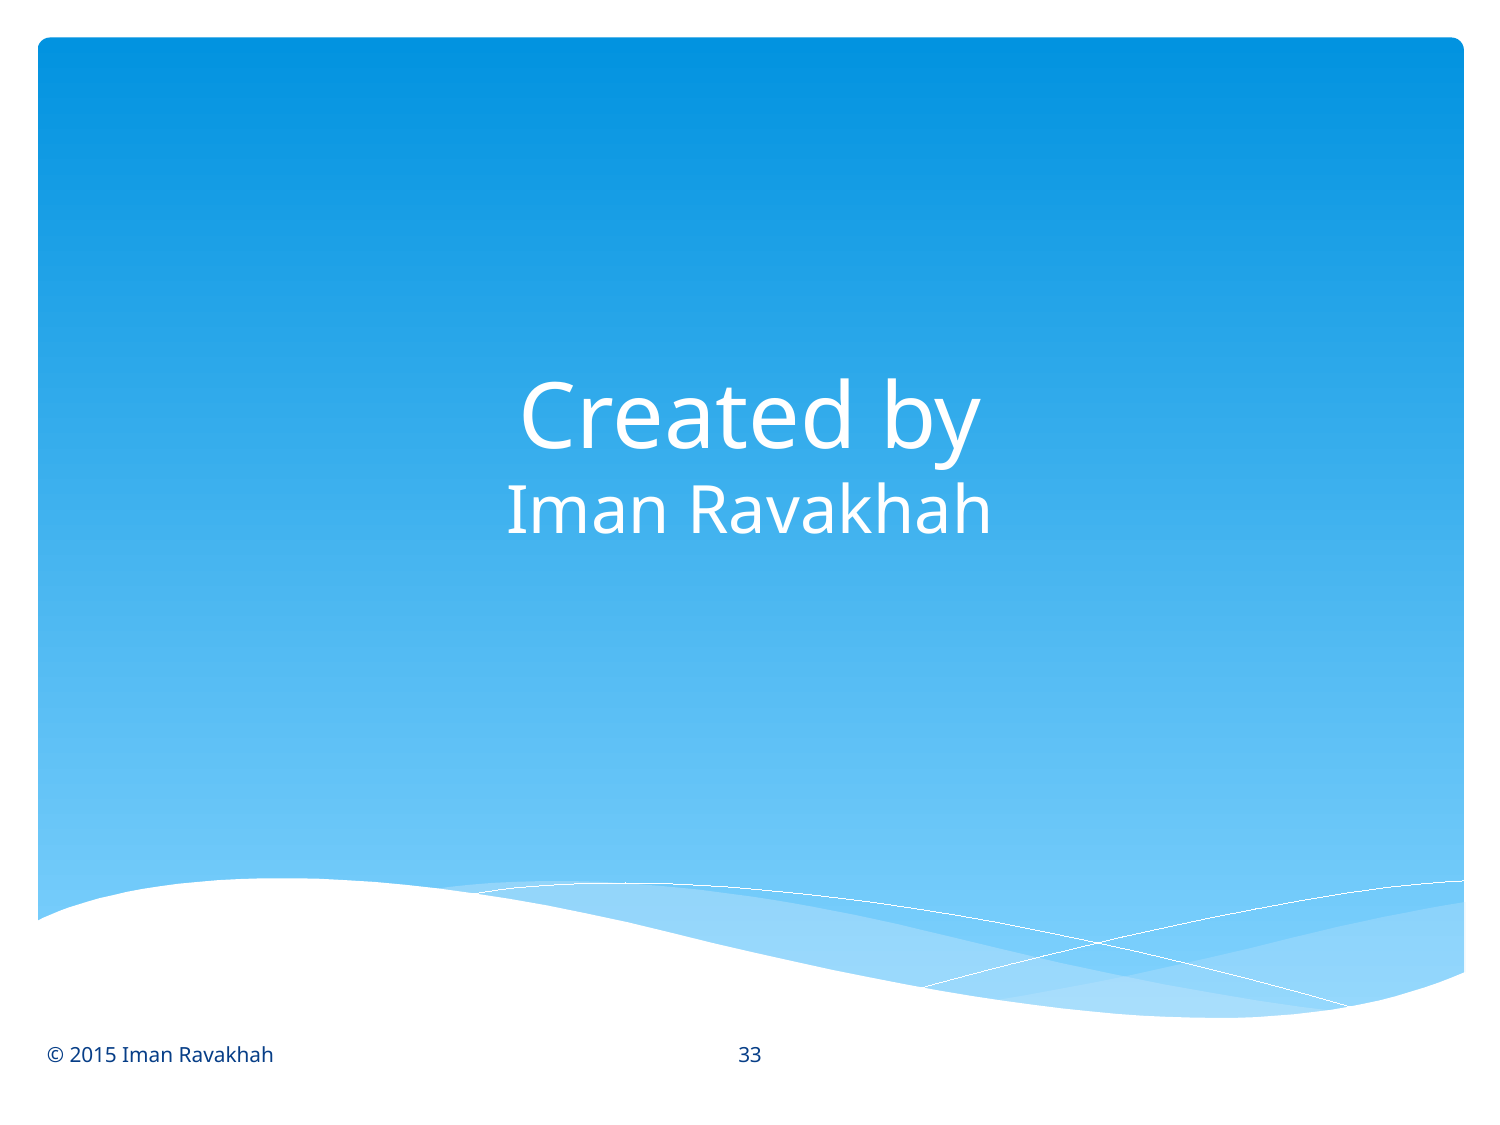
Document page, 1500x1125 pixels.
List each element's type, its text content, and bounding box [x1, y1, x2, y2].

title Created by Iman Ravakhah [112, 262, 1388, 555]
slide_number 33 [654, 1025, 846, 1086]
footer © 2015 Iman Ravakhah [31, 1025, 653, 1086]
